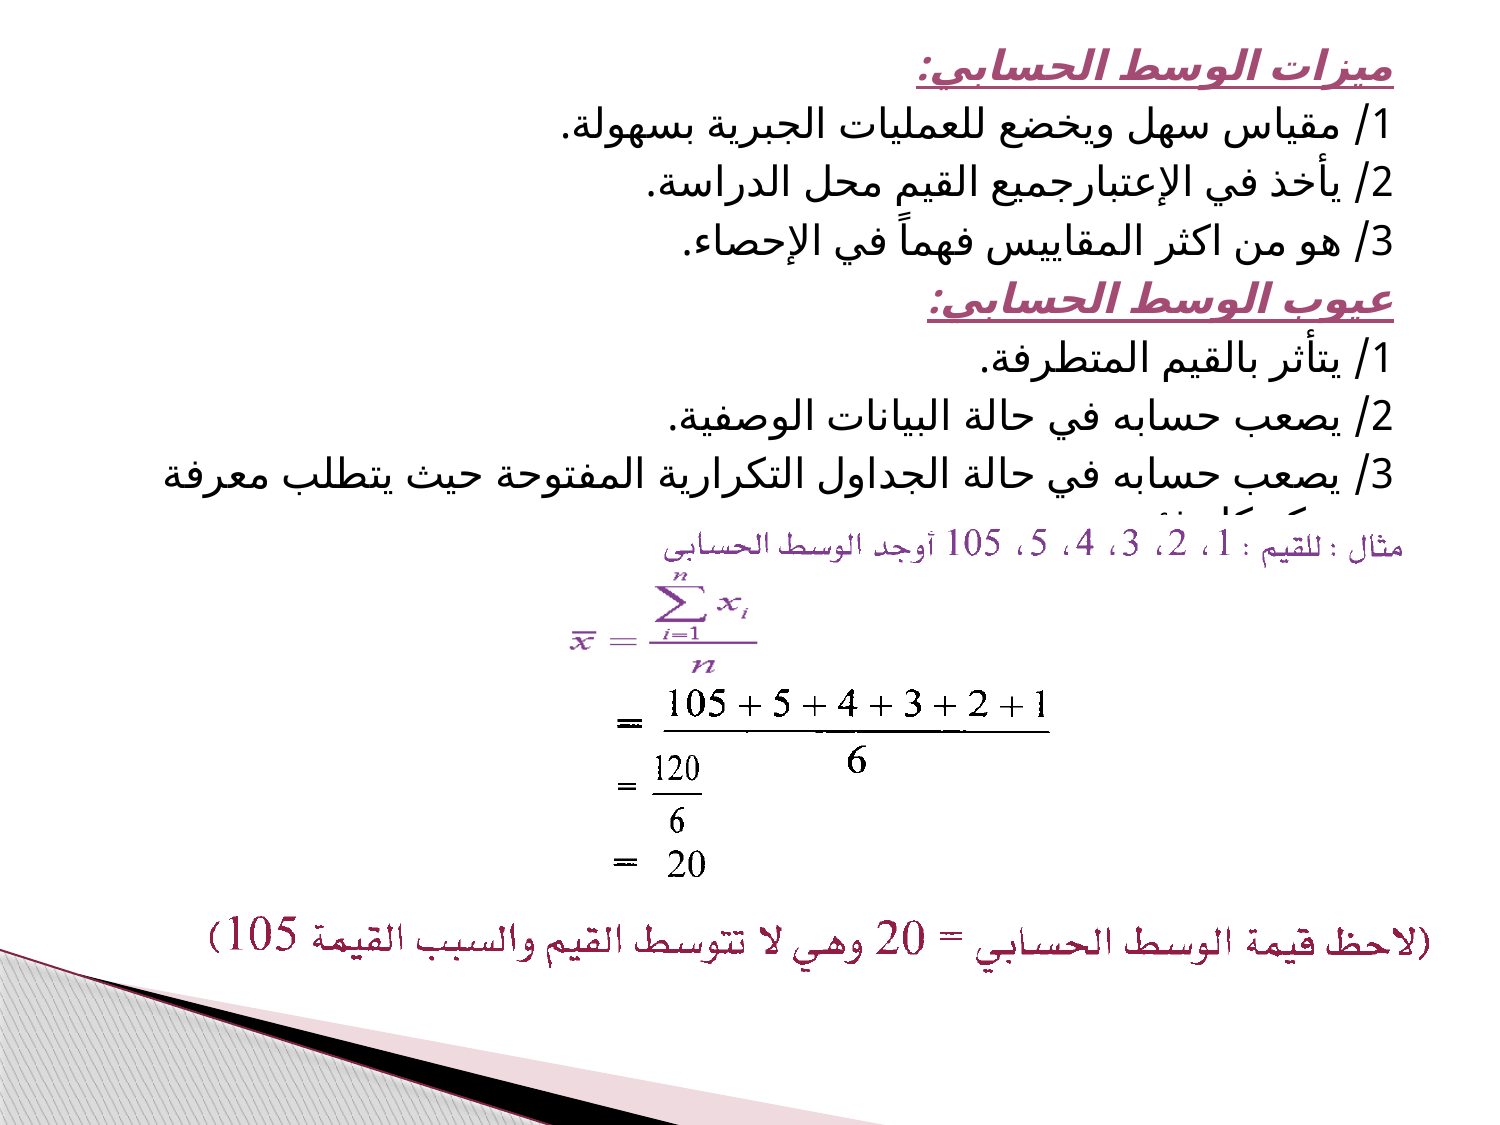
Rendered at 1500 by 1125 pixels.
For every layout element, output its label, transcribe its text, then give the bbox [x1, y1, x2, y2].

picture [655, 514, 1442, 584]
picture [194, 904, 1468, 988]
list ميزات الوسط الحسابي: 1/ مقياس سهل ويخضع للعمليات الجبرية بسهولة. 2/ يأخذ في الإعتبارجميع القيم محل الدراسة. 3/ هو من اكثر المقاييس فهماً في الإحصاء. عيوب الوسط الحسابي: 1/ يتأثر بالقيم المتطرفة. 2/ يصعب حسابه في حالة البيانات الوصفية. 3/ يصعب حسابه في حالة الجداول التكرارية المفتوحة حيث يتطلب معرفة مركز كل فئة. [76, 30, 1427, 927]
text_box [525, 562, 1063, 889]
